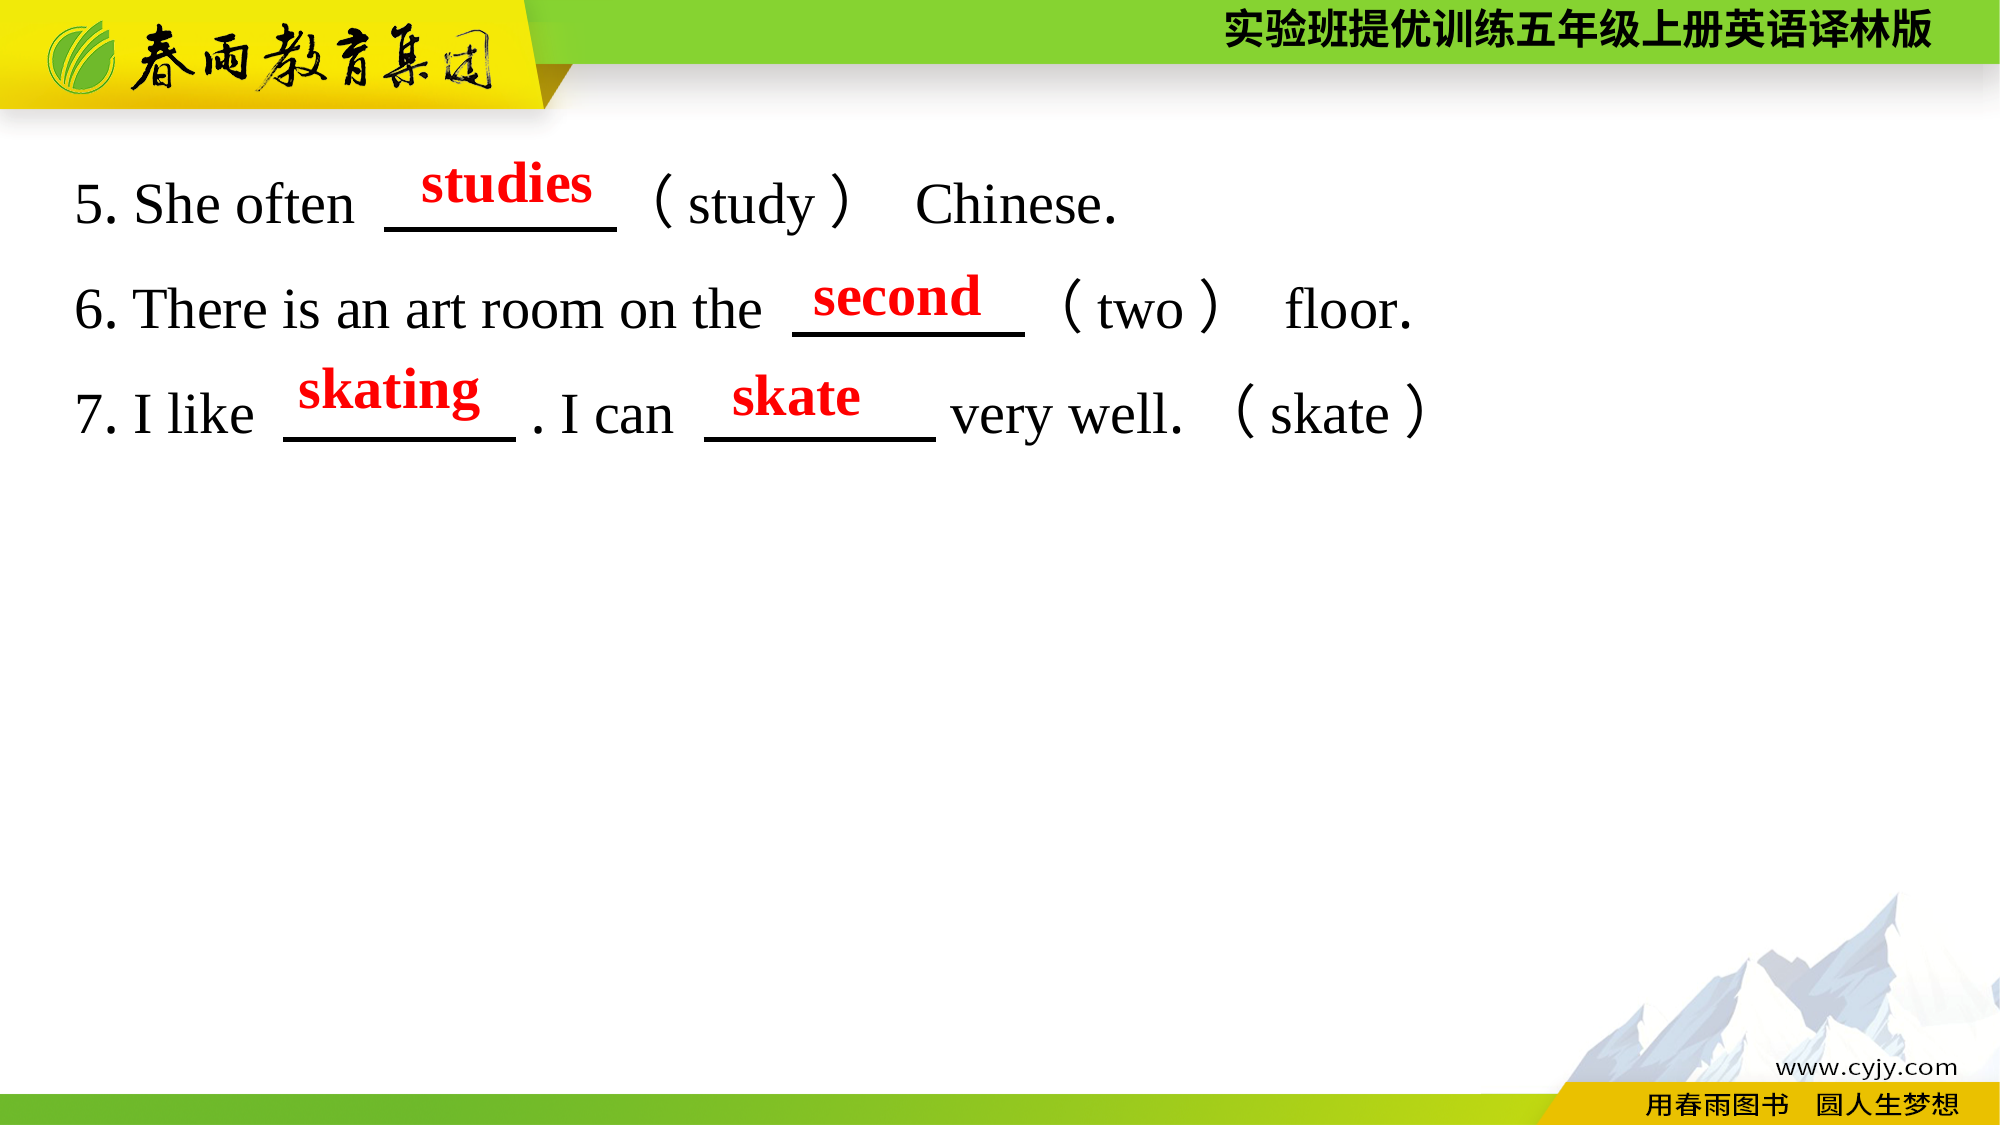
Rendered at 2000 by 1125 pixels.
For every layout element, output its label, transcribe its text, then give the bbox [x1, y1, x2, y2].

text_box studies [406, 137, 609, 222]
text_box skate [717, 350, 877, 435]
text_box second [798, 249, 997, 335]
list 5. She often （study） Chinese. 6. There is an art room on the （two） floor. 7. I like . I can very well.（skate） [59, 122, 1944, 443]
picture [0, 0, 2000, 1125]
text_box skating [283, 342, 496, 428]
